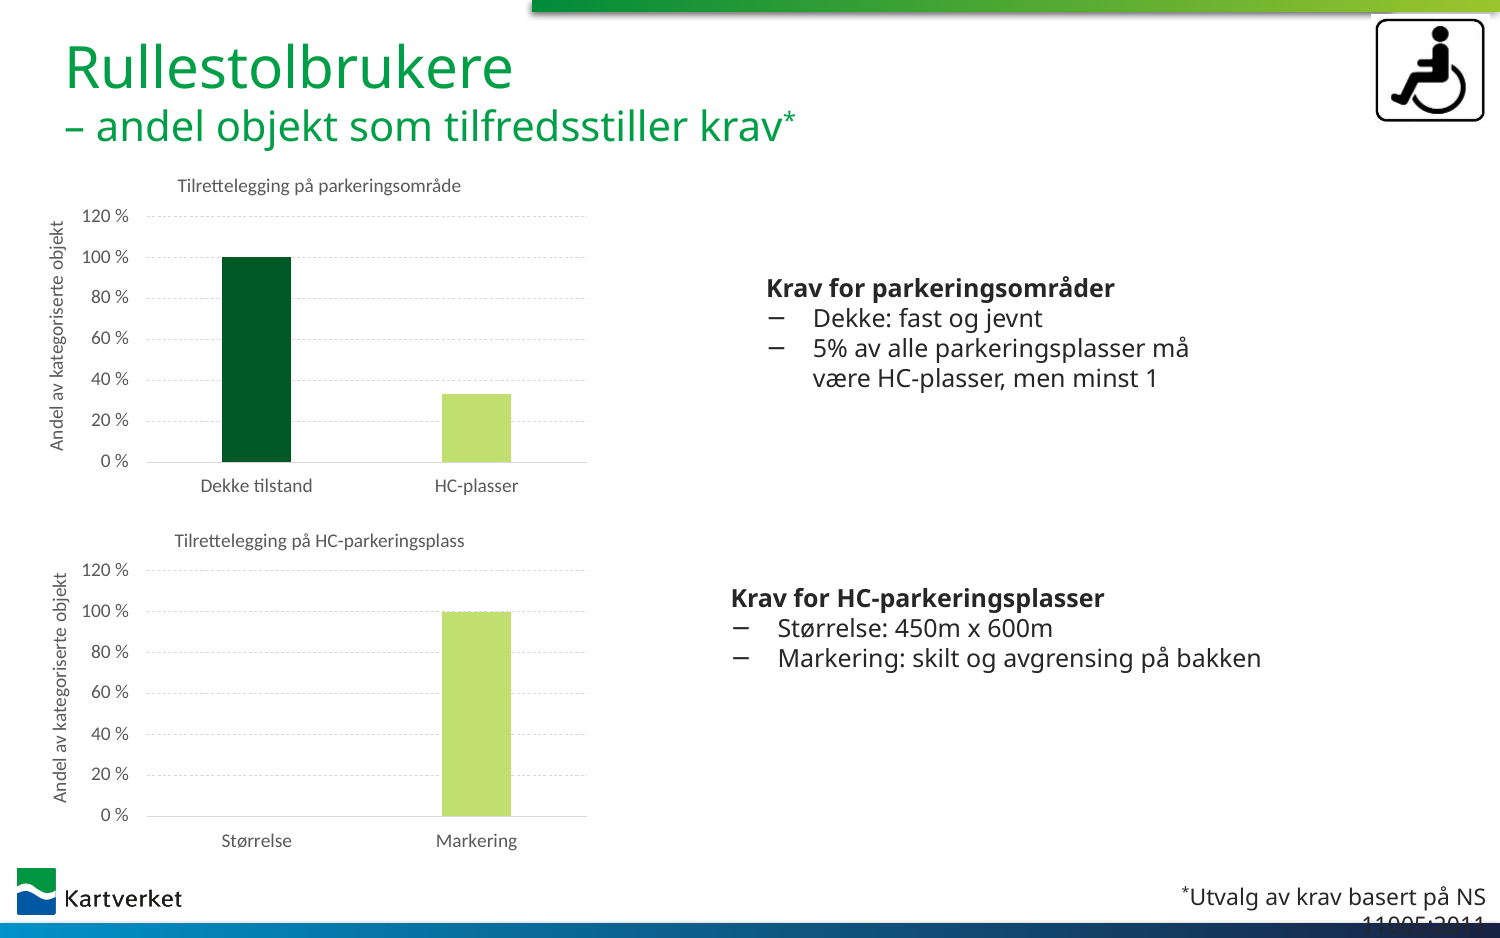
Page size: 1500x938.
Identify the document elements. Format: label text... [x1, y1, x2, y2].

text_box Krav for HC-parkeringsplasser Størrelse: 450m x 600m Markering: skilt og avgrensing på bakken [715, 574, 1278, 680]
text_box Krav for parkeringsområder Dekke: fast og jevnt 5% av alle parkeringsplasser må være HC-plasser, men minst 1 [751, 264, 1232, 400]
picture [1371, 13, 1491, 127]
picture [41, 520, 598, 859]
picture [41, 166, 598, 505]
text_box *Utvalg av krav basert på NS 11005:2011 [1068, 873, 1500, 938]
text_box Rullestolbrukere – andel objekt som tilfredsstiller krav* [49, 23, 1431, 158]
